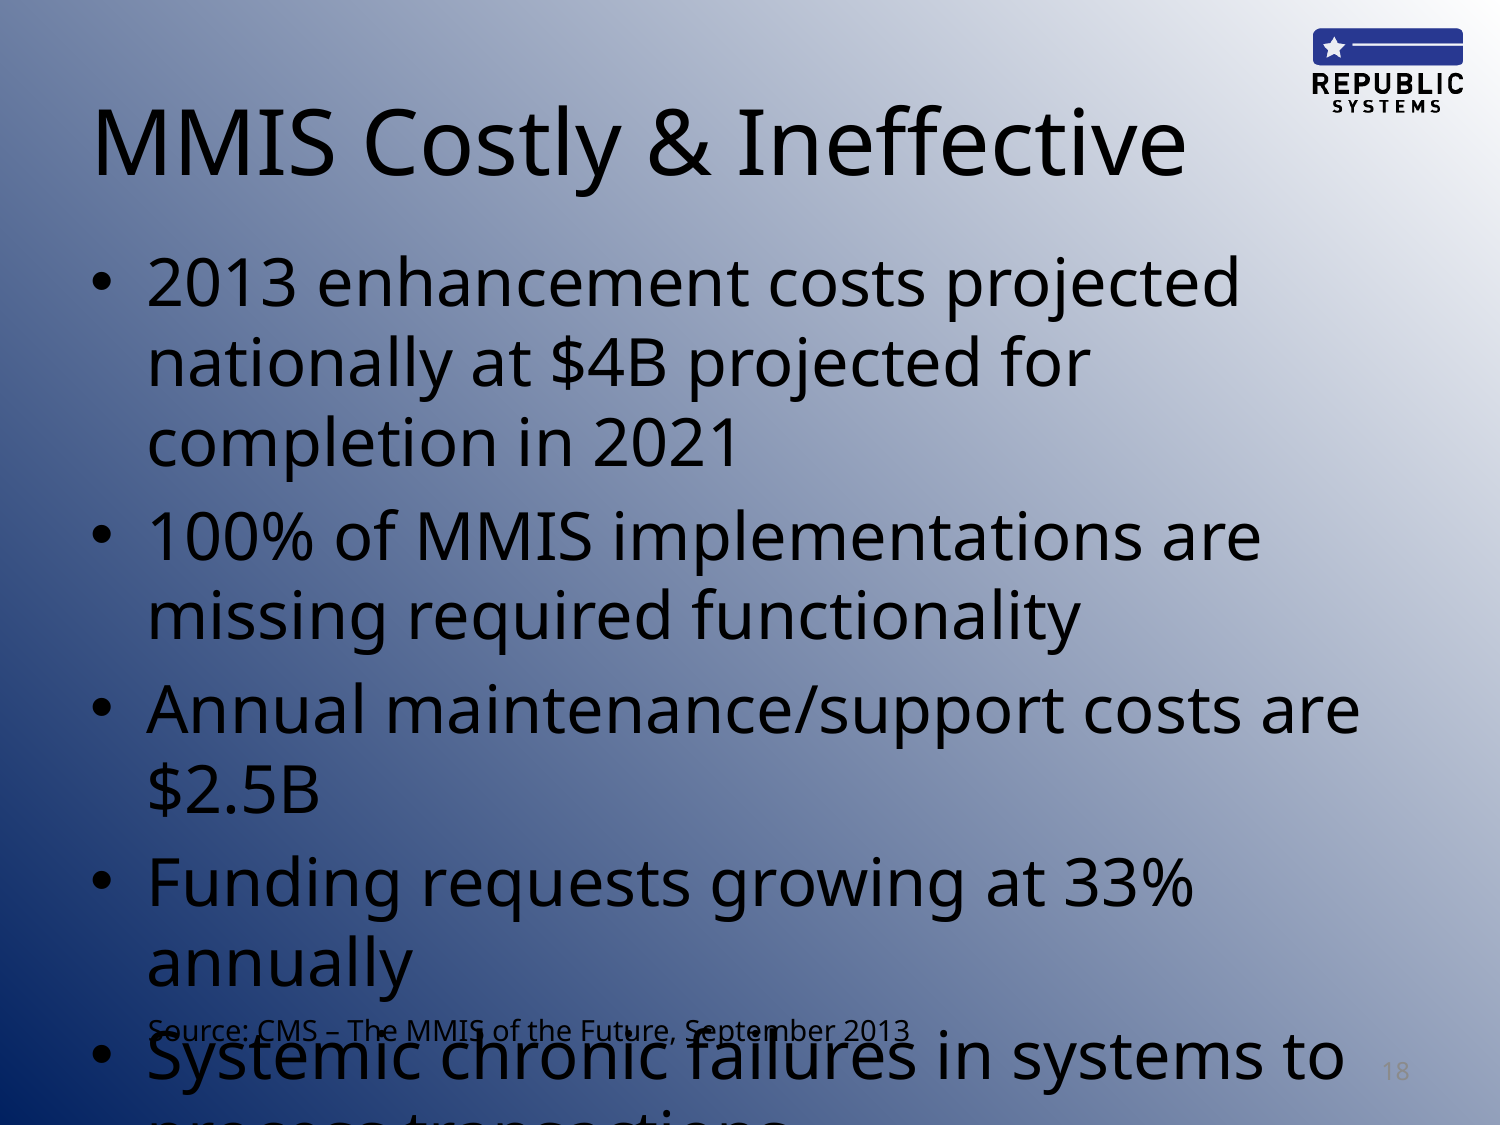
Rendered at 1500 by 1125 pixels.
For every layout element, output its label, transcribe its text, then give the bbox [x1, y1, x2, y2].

title MMIS Costly & Ineffective [75, 45, 1275, 232]
slide_number 18 [1074, 1042, 1425, 1103]
text_box Source: CMS – The MMIS of the Future, September 2013 [133, 1004, 929, 1055]
picture [1312, 28, 1463, 113]
list 2013 enhancement costs projected nationally at $4B projected for completion in 2021 100% of MMIS implementations are missing required functionality Annual maintenance/support costs are $2.5B Funding requests growing at 33% annually Systemic chronic failures in systems to process transactions. [75, 232, 1425, 975]
